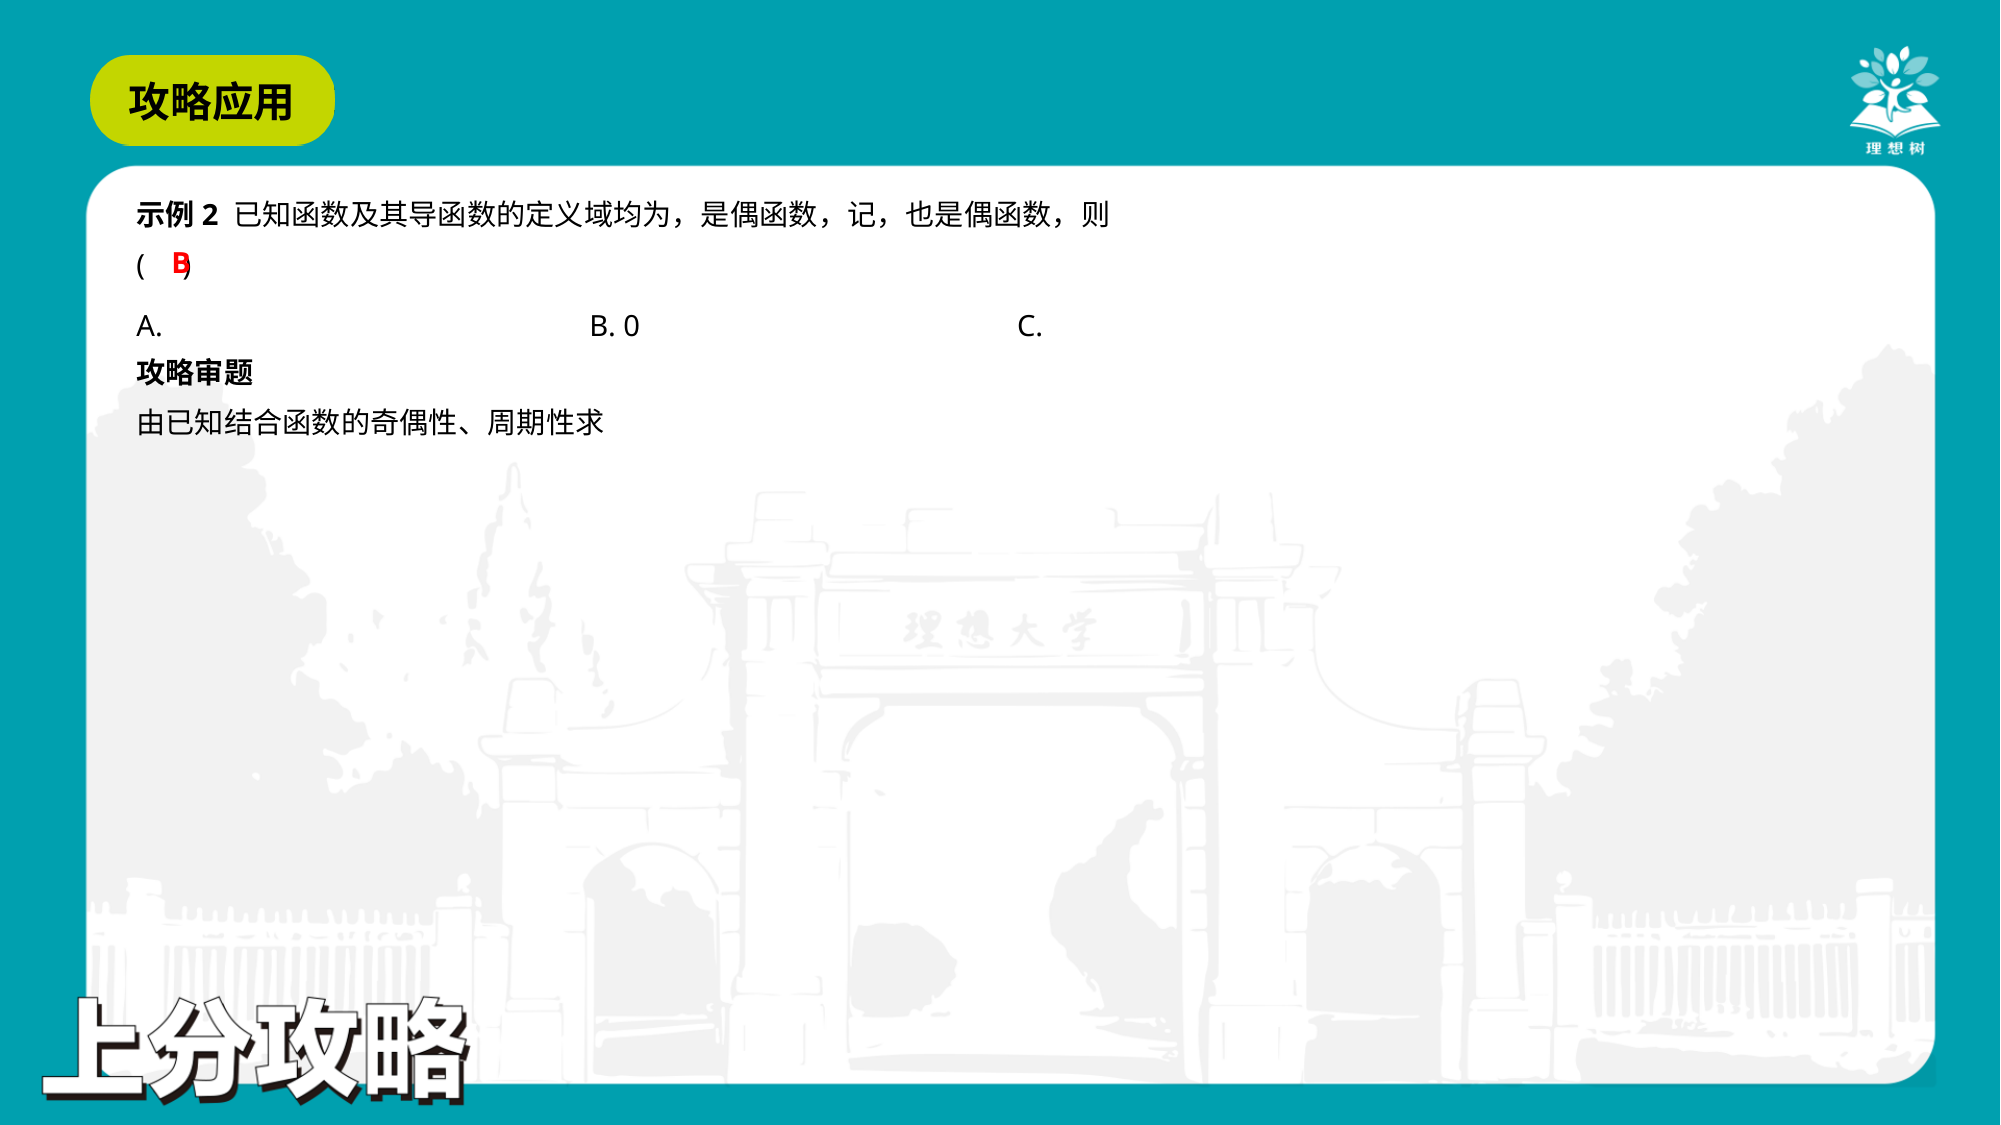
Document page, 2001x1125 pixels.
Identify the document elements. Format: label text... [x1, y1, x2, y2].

text_box B [163, 229, 200, 274]
picture [0, 0, 2000, 1125]
